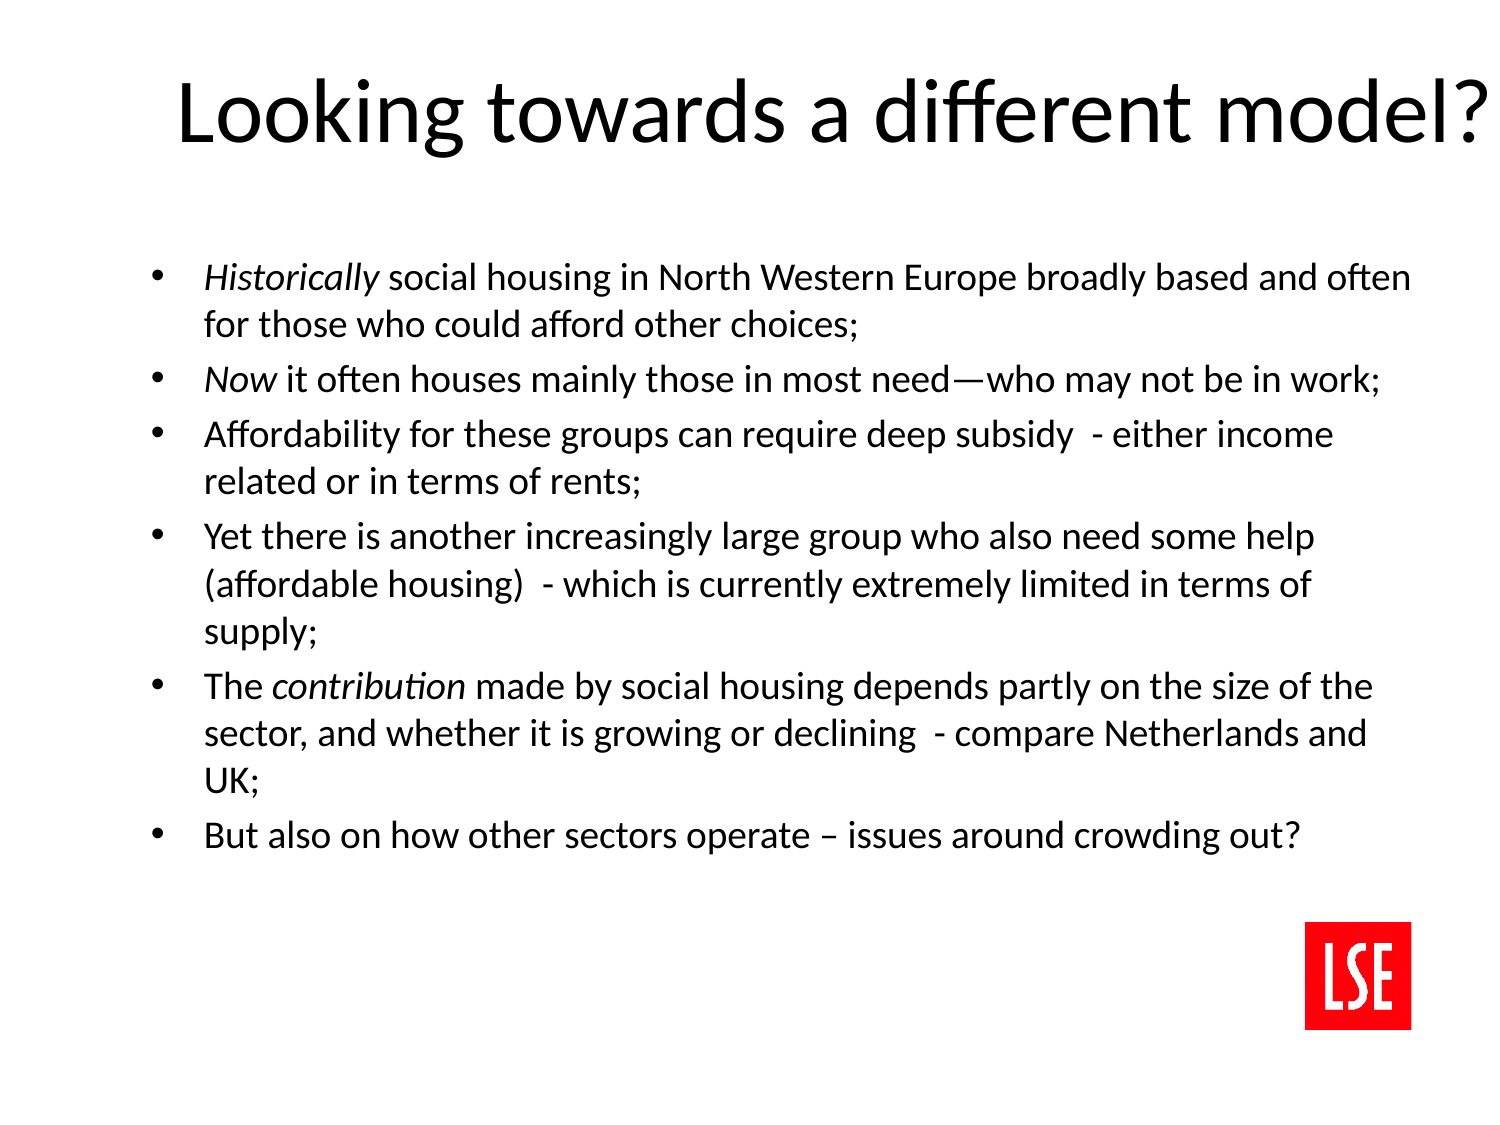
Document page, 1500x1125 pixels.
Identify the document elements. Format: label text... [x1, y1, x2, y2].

picture [1304, 922, 1412, 1030]
list Historically social housing in North Western Europe broadly based and often for those who could afford other choices; Now it often houses mainly those in most need—who may not be in work; Affordability for these groups can require deep subsidy - either income related or in terms of rents; Yet there is another increasingly large group who also need some help (affordable housing) - which is currently extremely limited in terms of supply; The contribution made by social housing depends partly on the size of the sector, and whether it is growing or declining - compare Netherlands and UK; But also on how other sectors operate – issues around crowding out? [135, 243, 1447, 872]
title Looking towards a different model? [76, 12, 1500, 200]
